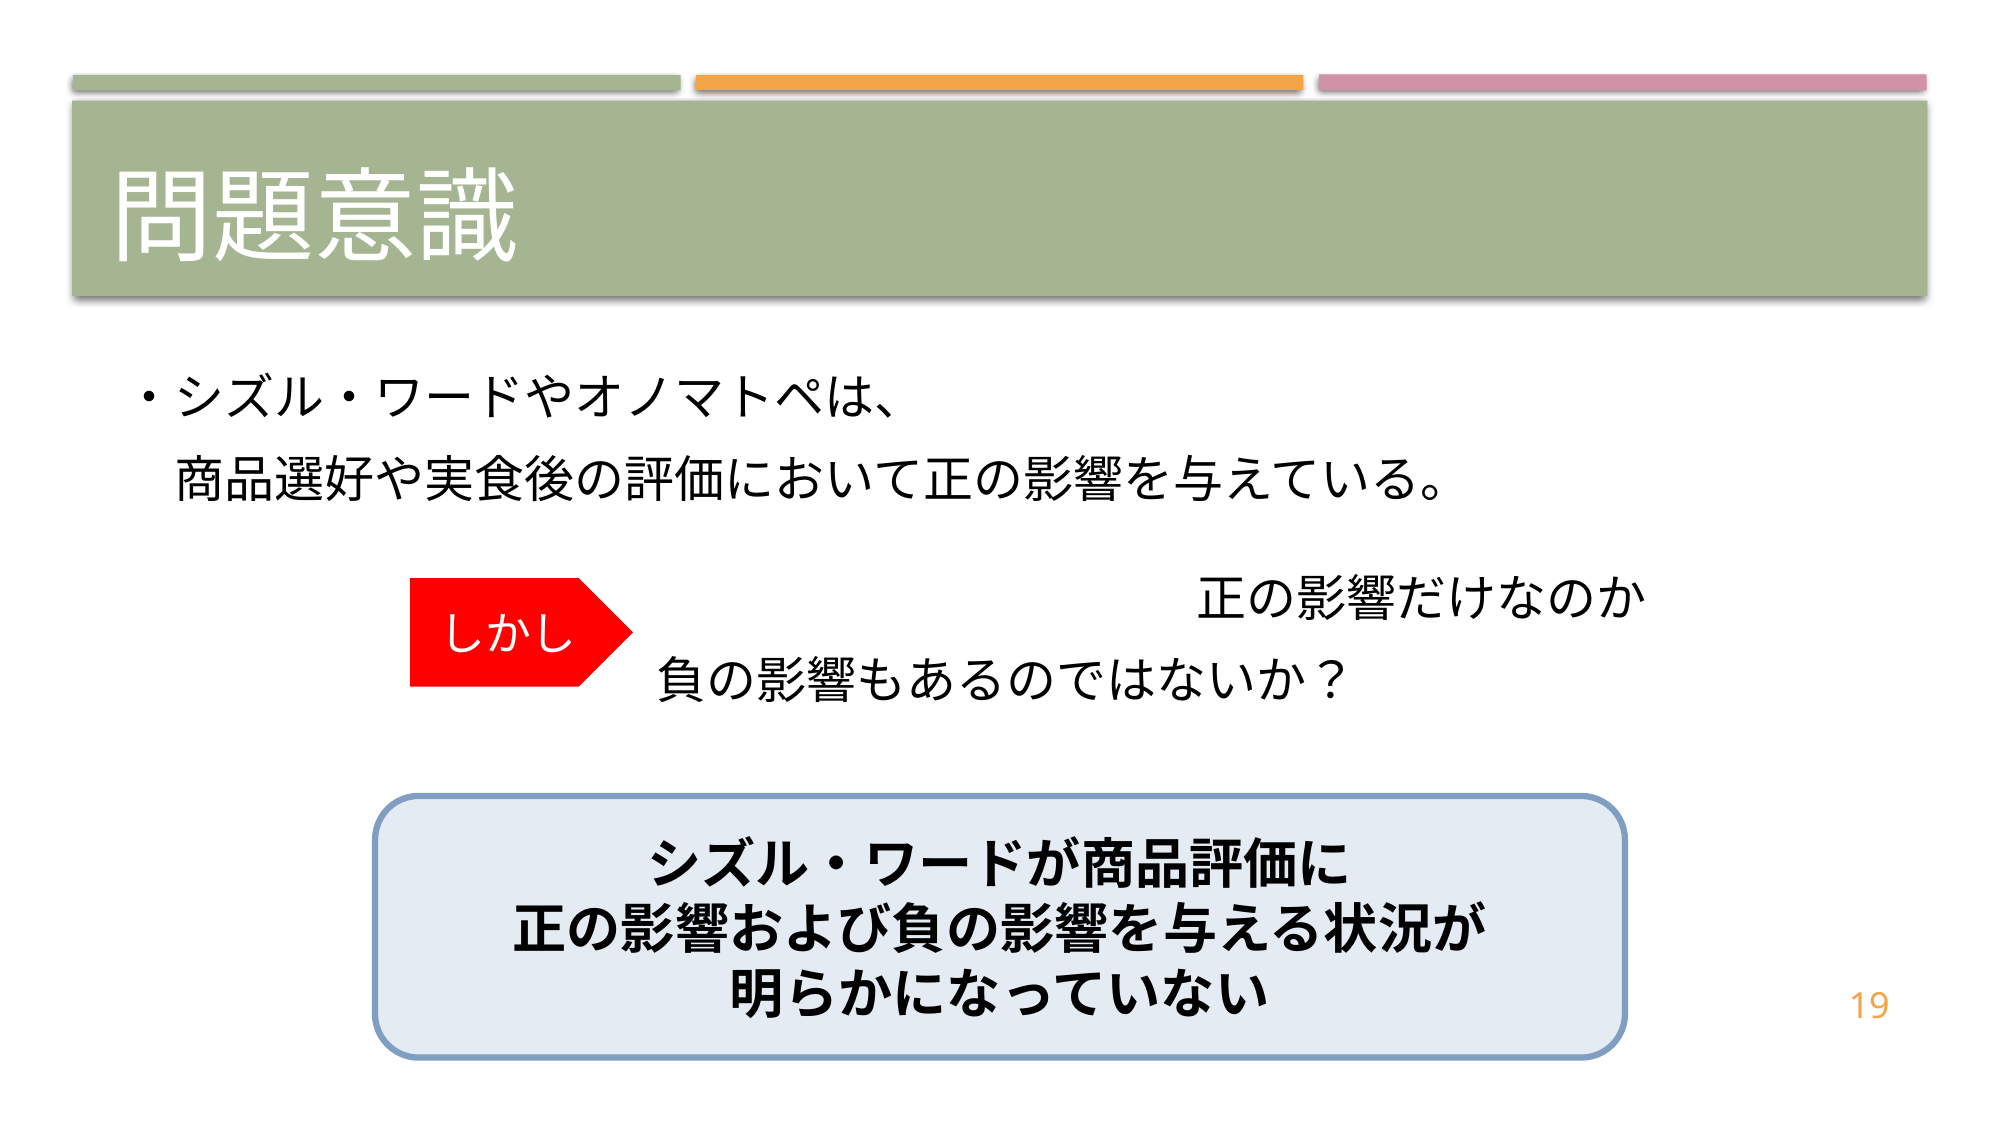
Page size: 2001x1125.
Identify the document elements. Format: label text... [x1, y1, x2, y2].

list ・シズル・ワードやオノマトペは、 商品選好や実食後の評価において正の影響を与えている。 正の影響だけなのか 負の影響もあるのではないか？ [95, 357, 1905, 962]
slide_number 19 [1732, 977, 1905, 1037]
text_box しかし [408, 576, 635, 689]
title 問題意識 [95, 115, 1905, 282]
text_box シズル・ワードが商品評価に 正の影響および負の影響を与える状況が 明らかになっていない [375, 795, 1625, 1058]
